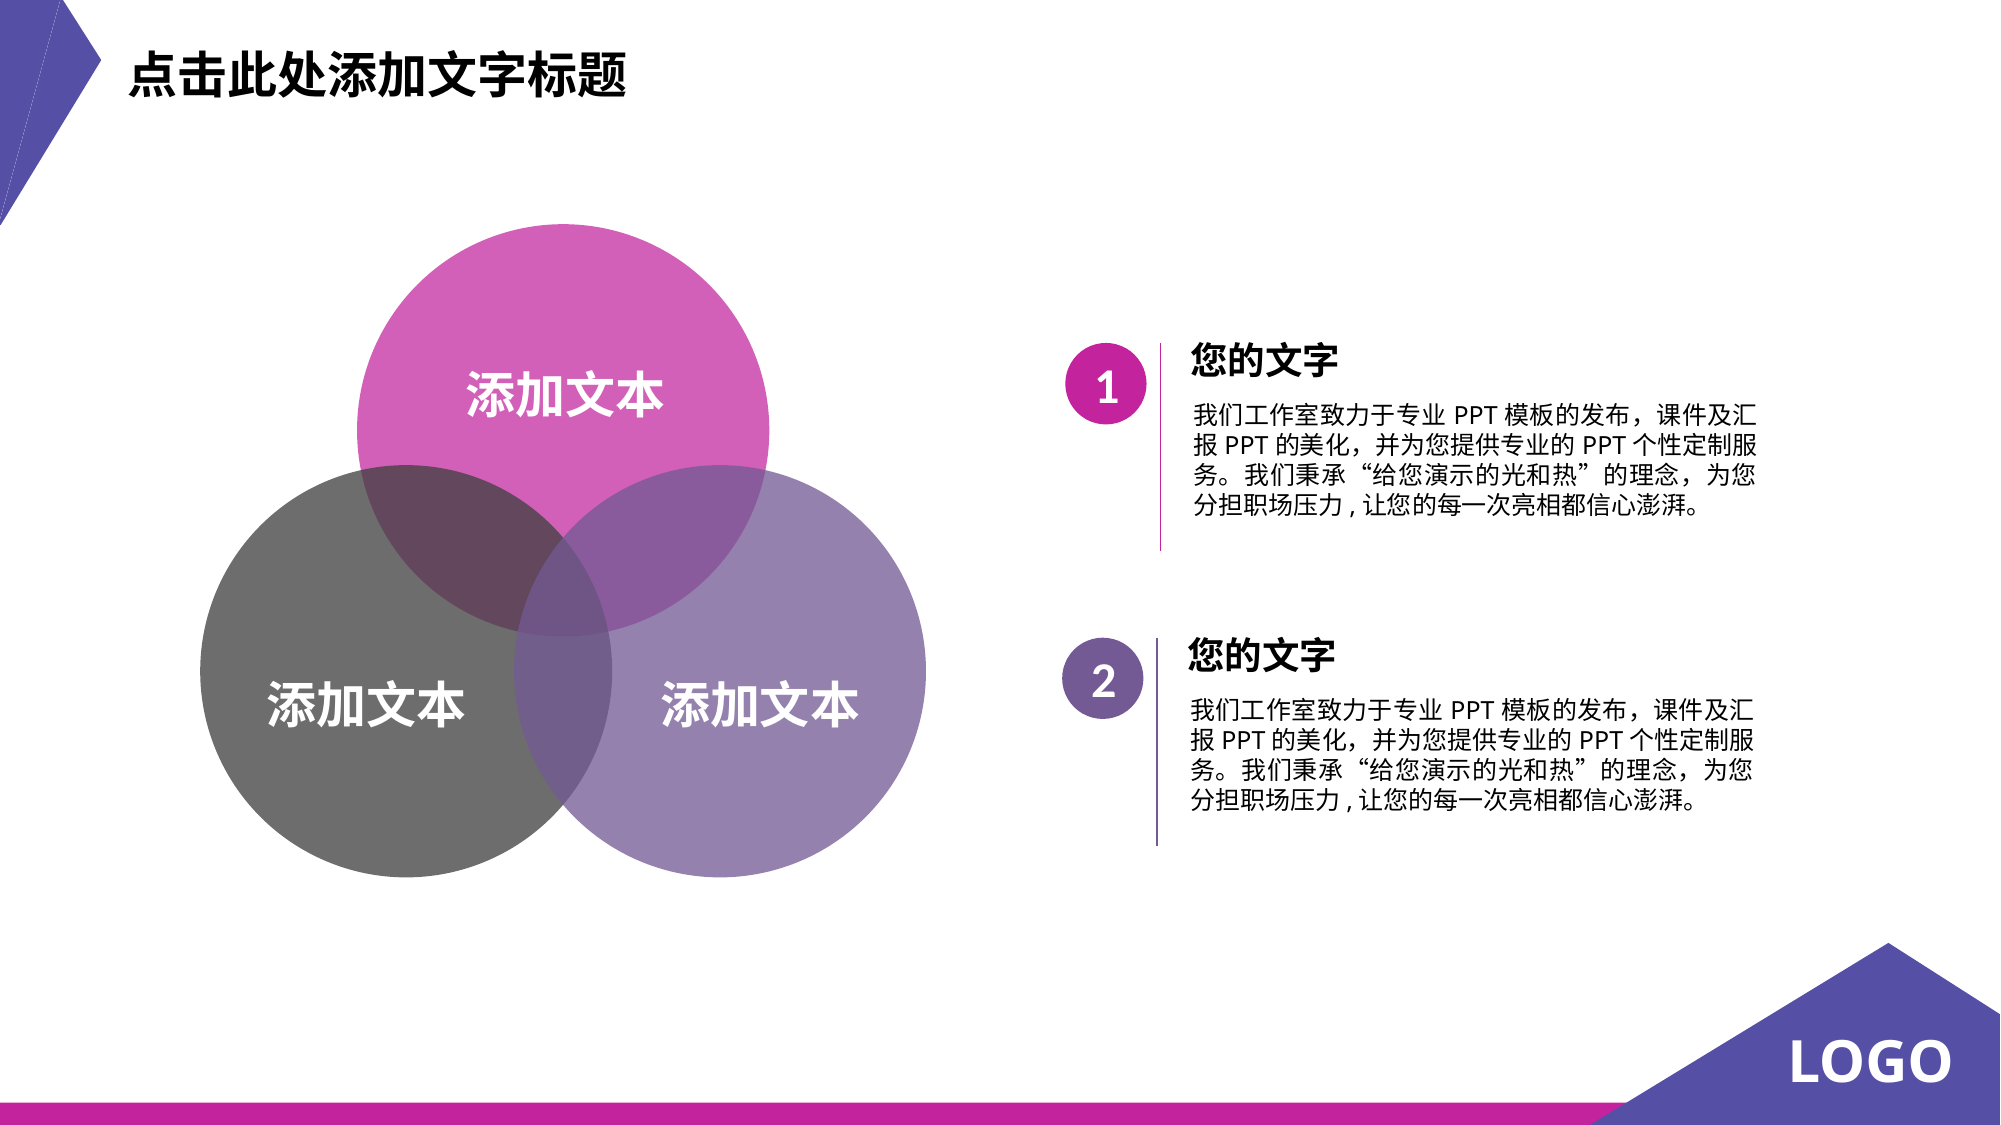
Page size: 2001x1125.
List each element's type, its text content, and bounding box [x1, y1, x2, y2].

text_box 点击此处添加文字标题 [112, 36, 670, 112]
text_box 添加文本 [251, 666, 515, 742]
text_box 您的文字 [1172, 624, 1384, 685]
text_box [1562, 975, 2000, 1125]
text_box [0, 76, 160, 160]
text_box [1065, 342, 1152, 425]
text_box [356, 223, 771, 535]
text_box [1062, 637, 1148, 719]
text_box 我们工作室致力于专业PPT模板的发布，课件及汇报PPT的美化，并为您提供专业的PPT个性定制服务。我们秉承“给您演示的光和热”的理念，为您分担职场压力,让您的每一次亮相都信心澎湃。 [1178, 392, 1773, 527]
text_box [513, 464, 928, 879]
text_box 我们工作室致力于专业PPT模板的发布，课件及汇报PPT的美化，并为您提供专业的PPT个性定制服务。我们秉承“给您演示的光和热”的理念，为您分担职场压力,让您的每一次亮相都信心澎湃。 [1175, 686, 1770, 822]
text_box [0, 1102, 1562, 1125]
text_box 您的文字 [1175, 329, 1387, 390]
text_box 添加文本 [450, 356, 714, 431]
text_box 添加文本 [645, 666, 908, 742]
text_box [199, 464, 563, 879]
